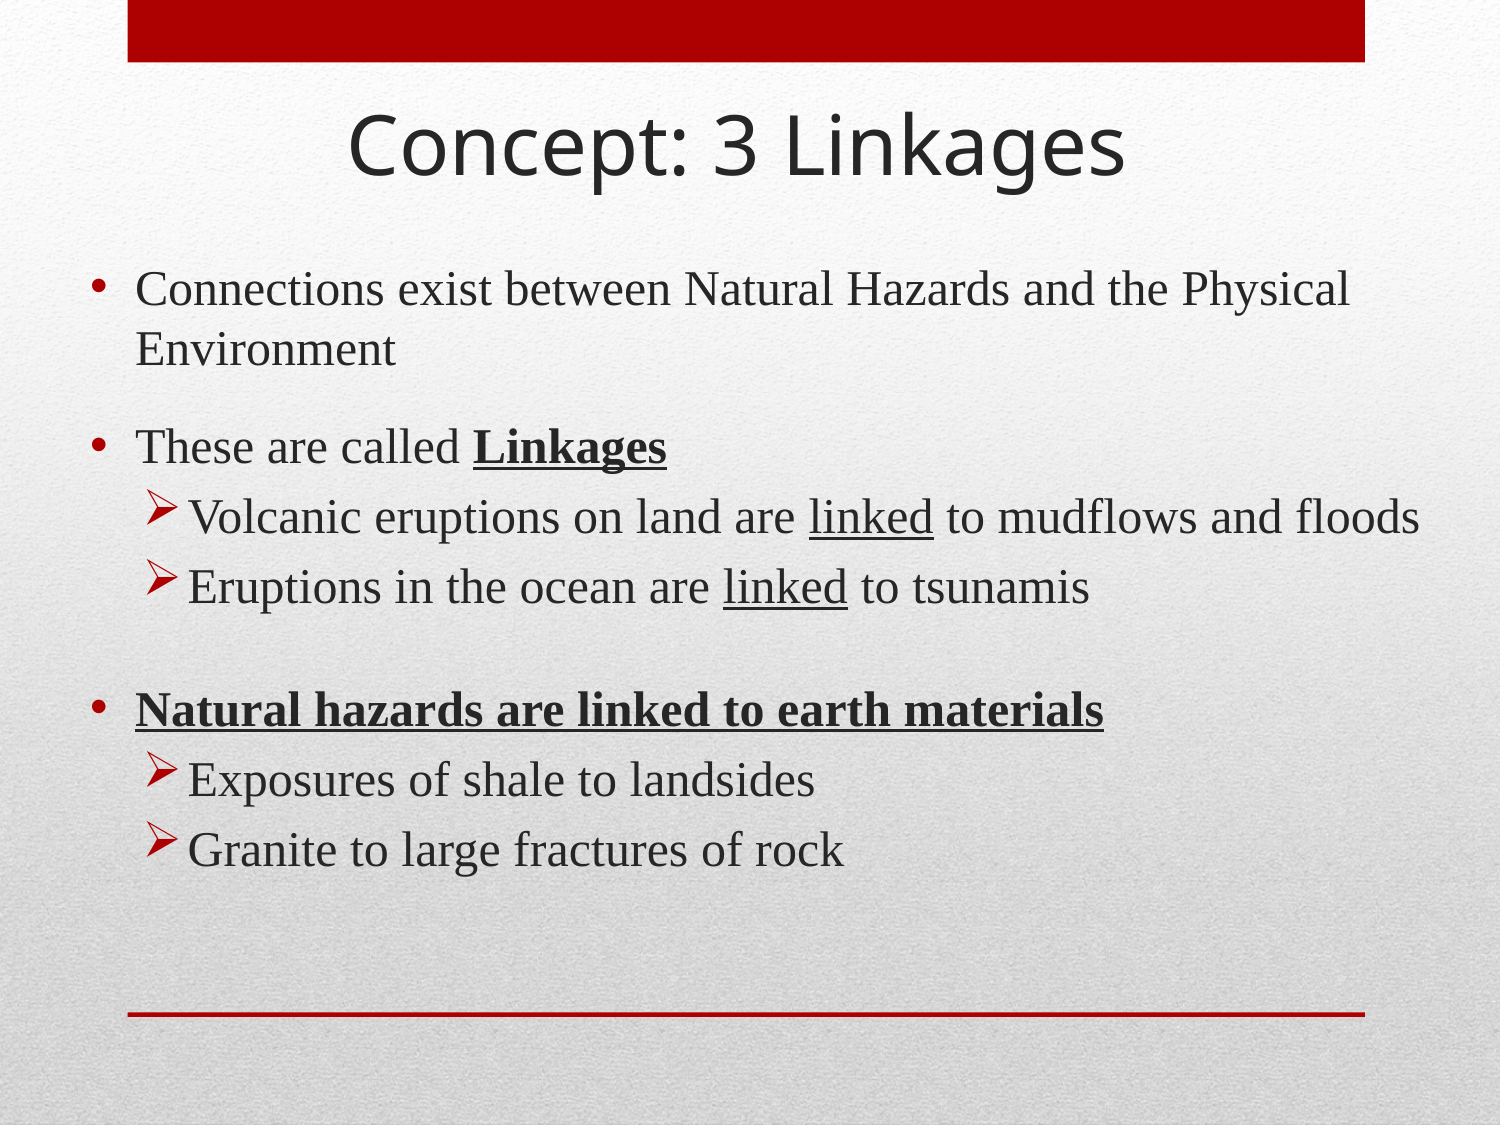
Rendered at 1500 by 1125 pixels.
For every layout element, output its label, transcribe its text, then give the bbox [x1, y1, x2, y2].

text_box Concept: 3 Linkages [50, 0, 1425, 200]
list Connections exist between Natural Hazards and the Physical Environment These are called Linkages Volcanic eruptions on land are linked to mudflows and floods Eruptions in the ocean are linked to tsunamis Natural hazards are linked to earth materials Exposures of shale to landsides Granite to large fractures of rock [75, 162, 1438, 1050]
